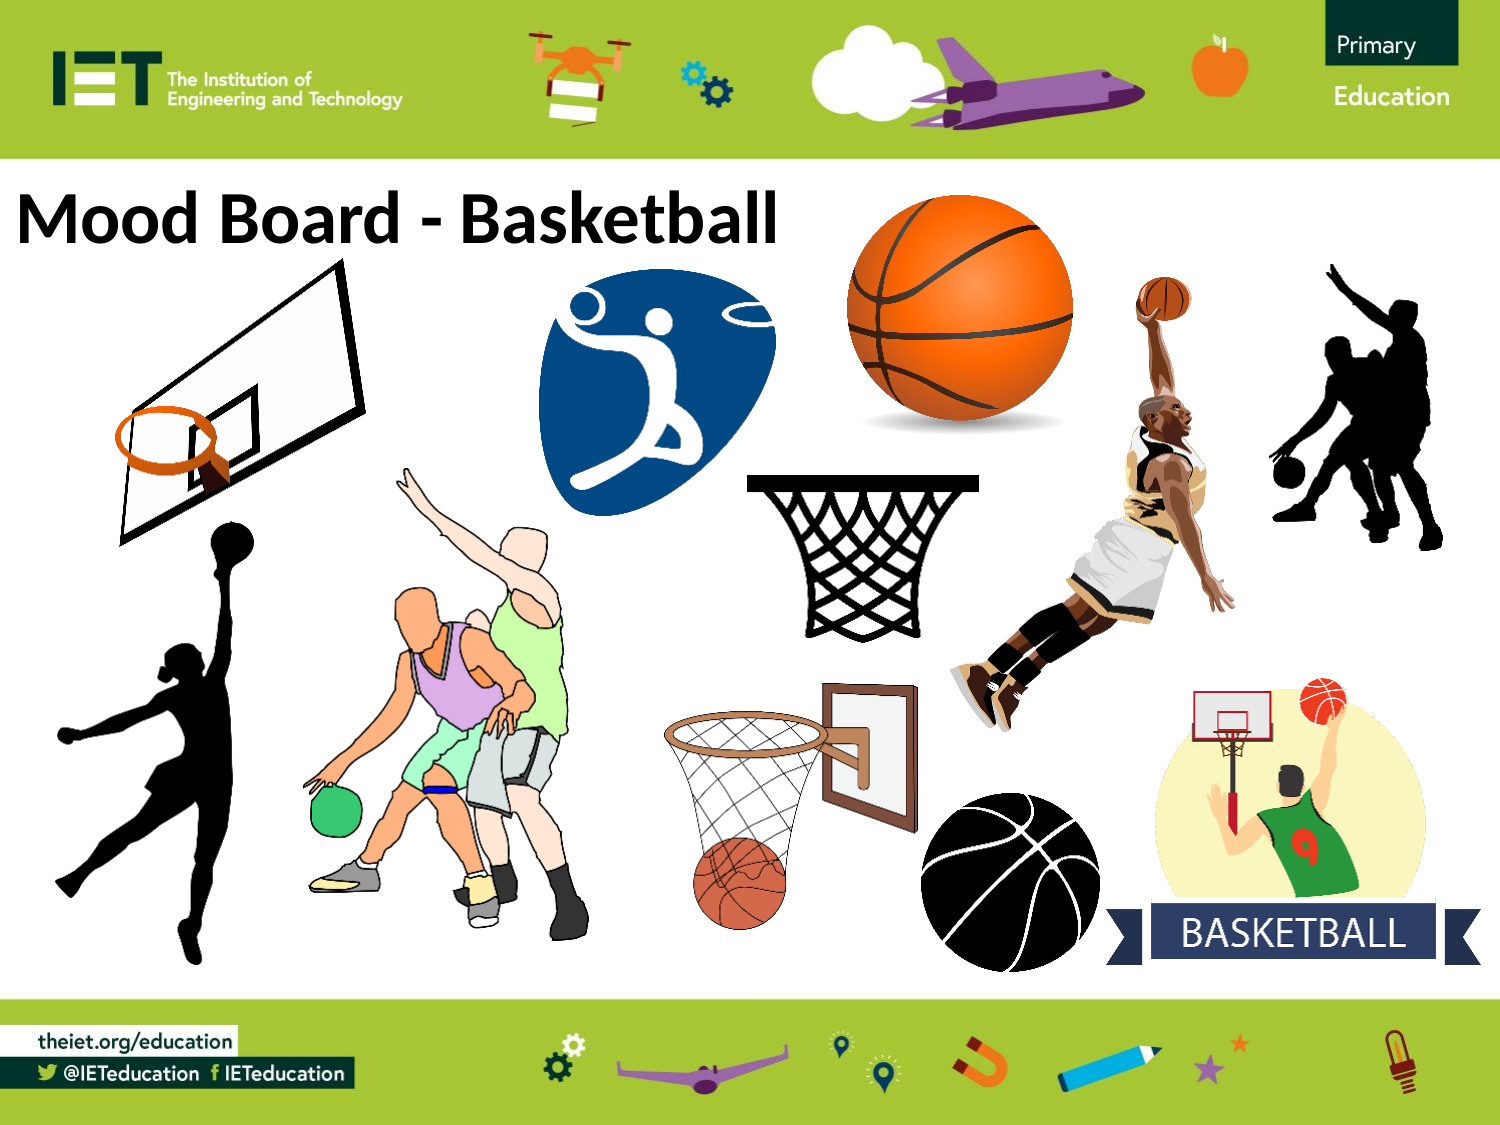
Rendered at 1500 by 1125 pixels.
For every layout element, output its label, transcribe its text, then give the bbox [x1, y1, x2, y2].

text_box Mood Board - Basketball [0, 171, 1374, 284]
picture [0, 0, 1500, 1125]
